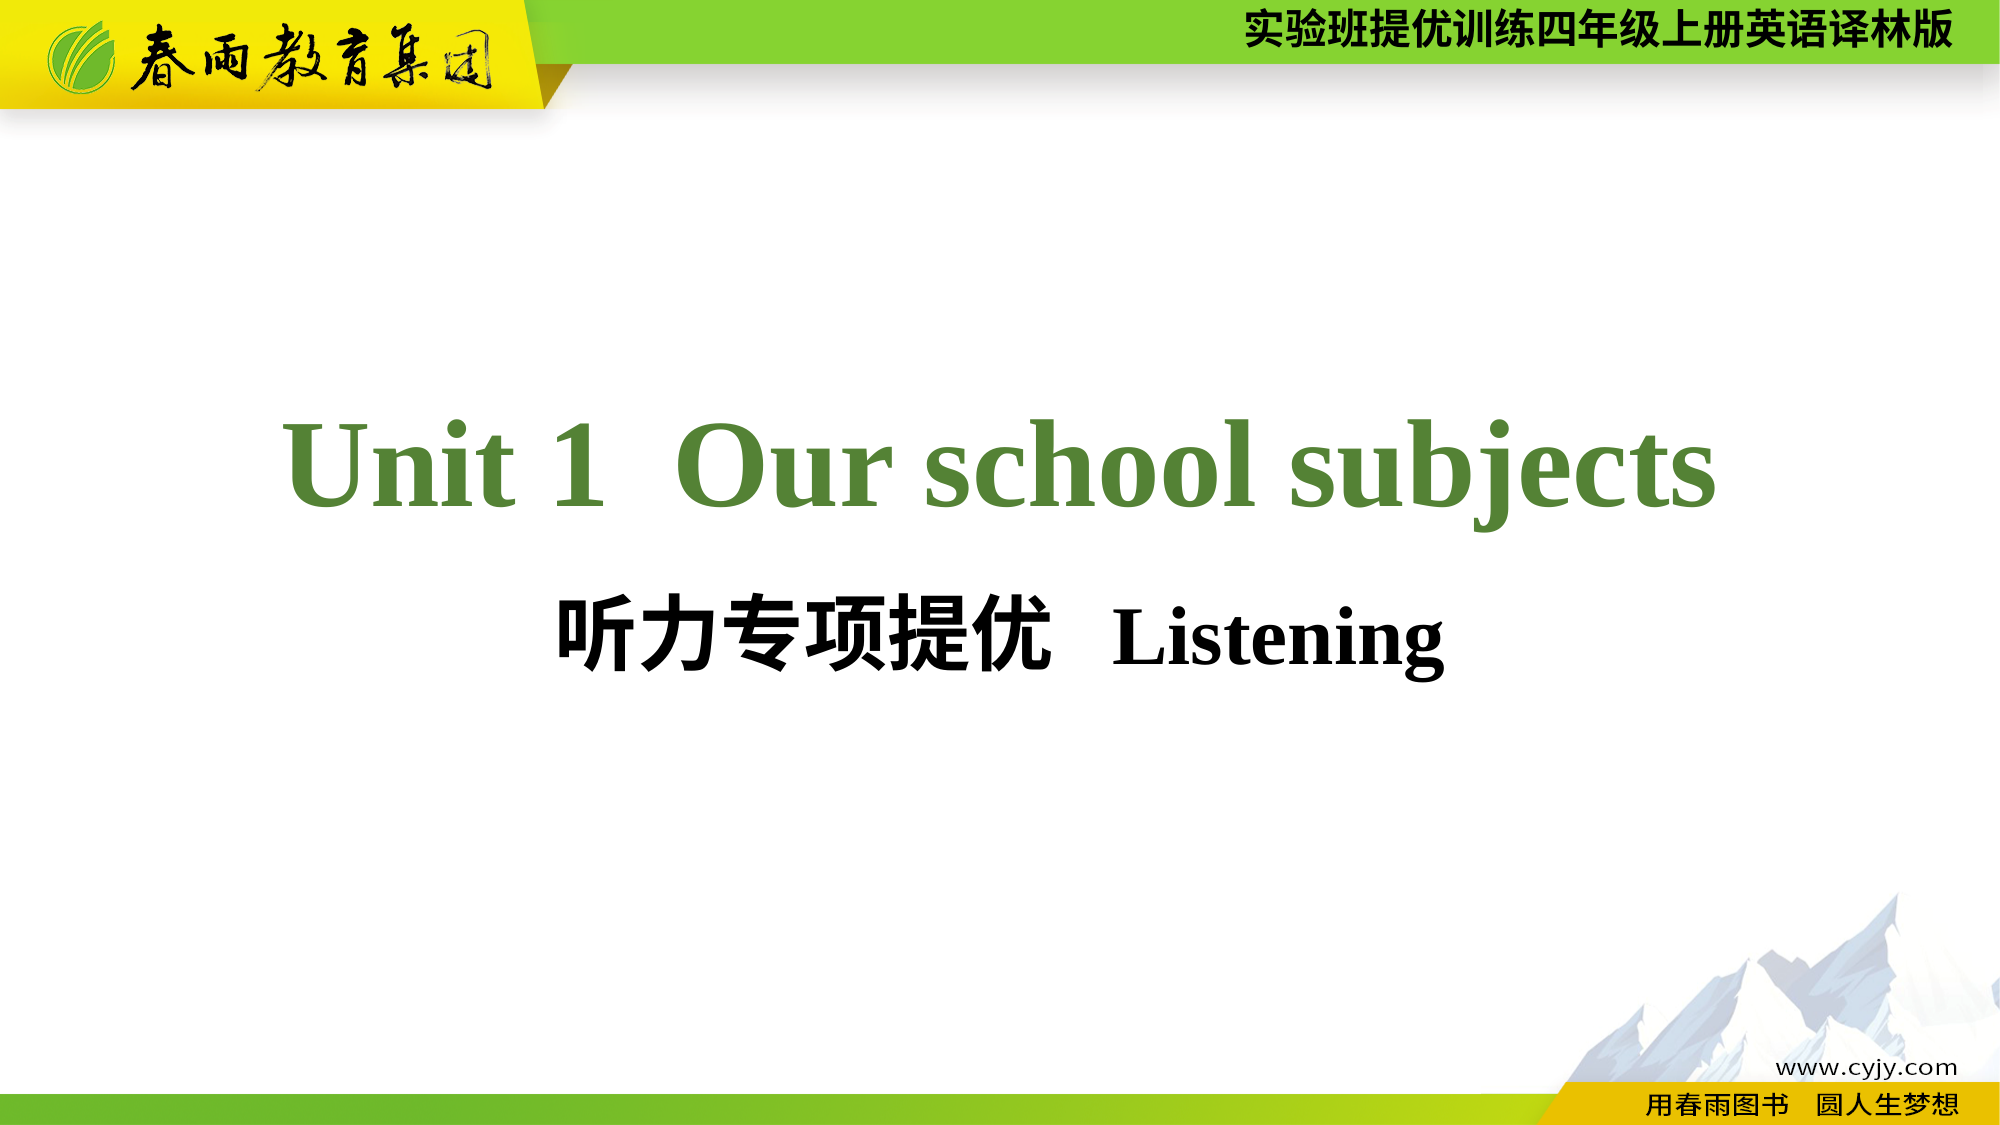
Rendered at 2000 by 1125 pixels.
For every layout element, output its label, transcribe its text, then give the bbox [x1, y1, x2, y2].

text_box Unit 1 Our school subjects 听力专项提优 Listening [0, 298, 2000, 689]
picture [0, 689, 2000, 1125]
picture [0, 0, 2000, 298]
